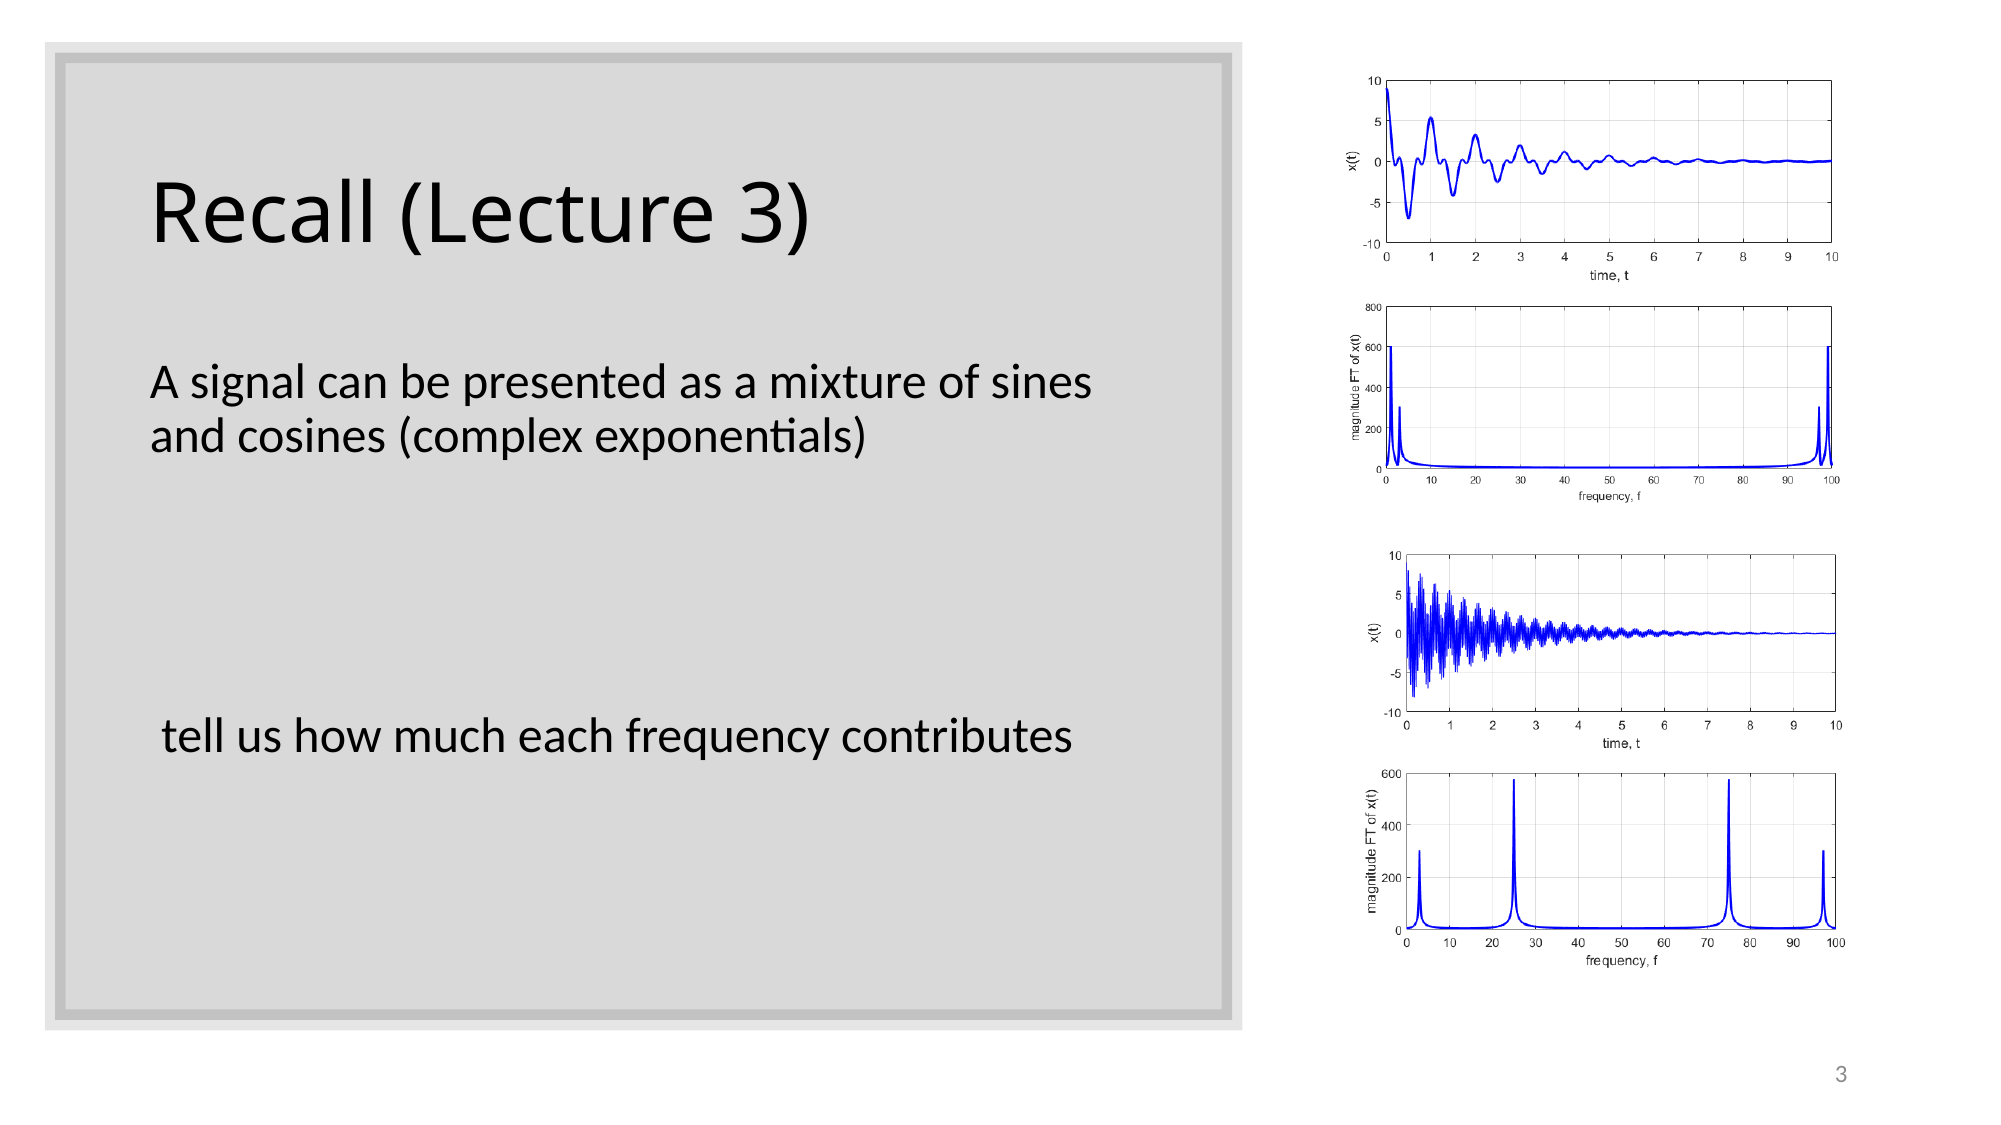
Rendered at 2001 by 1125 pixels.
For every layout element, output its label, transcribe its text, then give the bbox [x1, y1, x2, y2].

title Recall (Lecture 3) [134, 105, 1153, 326]
text_box [54, 52, 1233, 1021]
slide_number 3 [1412, 1042, 1863, 1103]
picture [1311, 44, 1888, 980]
